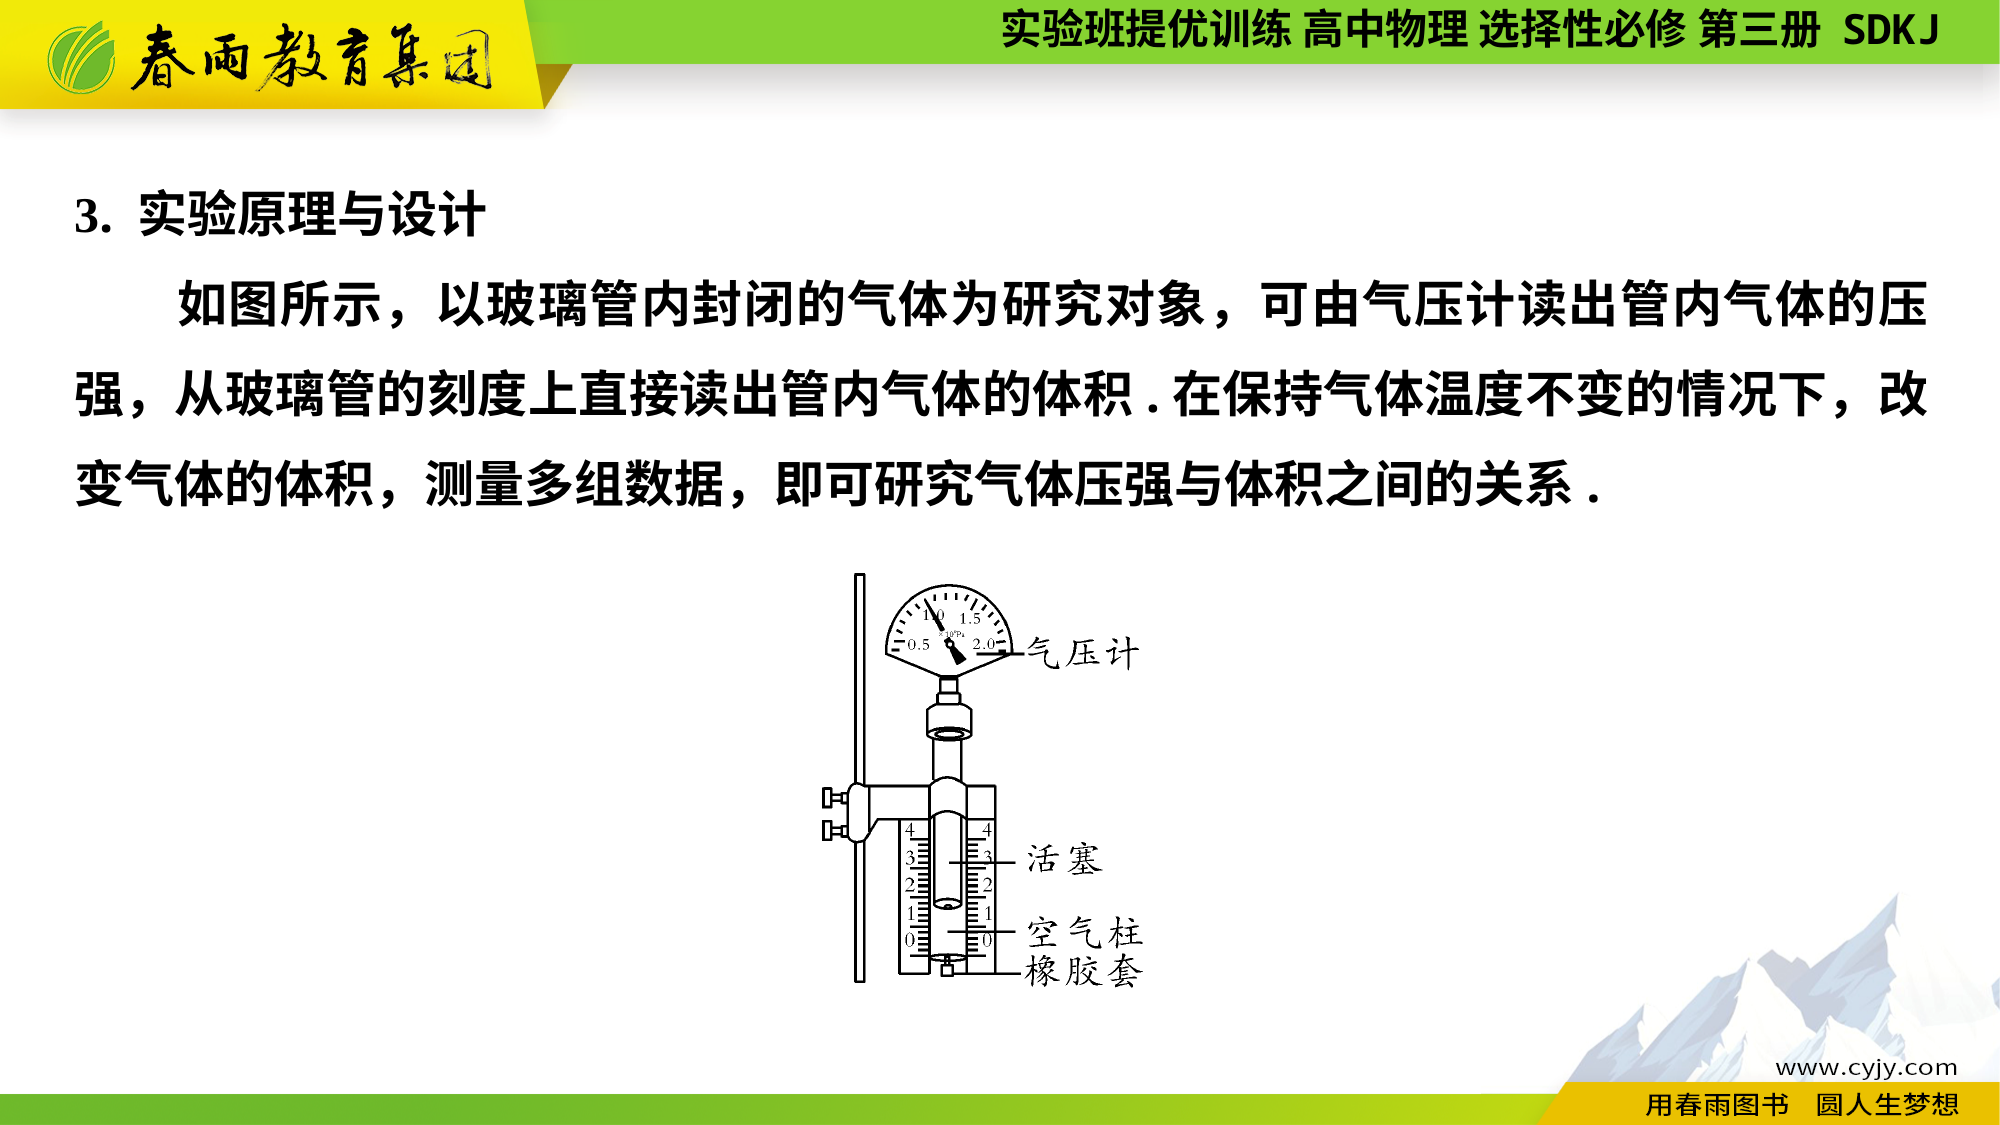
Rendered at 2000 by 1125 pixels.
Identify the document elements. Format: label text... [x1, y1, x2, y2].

list 3. 实验原理与设计 如图所示，以玻璃管内封闭的气体为研究对象，可由气压计读出管内气体的压强，从玻璃管的刻度上直接读出管内气体的体积.在保持气体温度不变的情况下，改变气体的体积，测量多组数据，即可研究气体压强与体积之间的关系. [59, 145, 1944, 524]
picture [0, 0, 2000, 1125]
